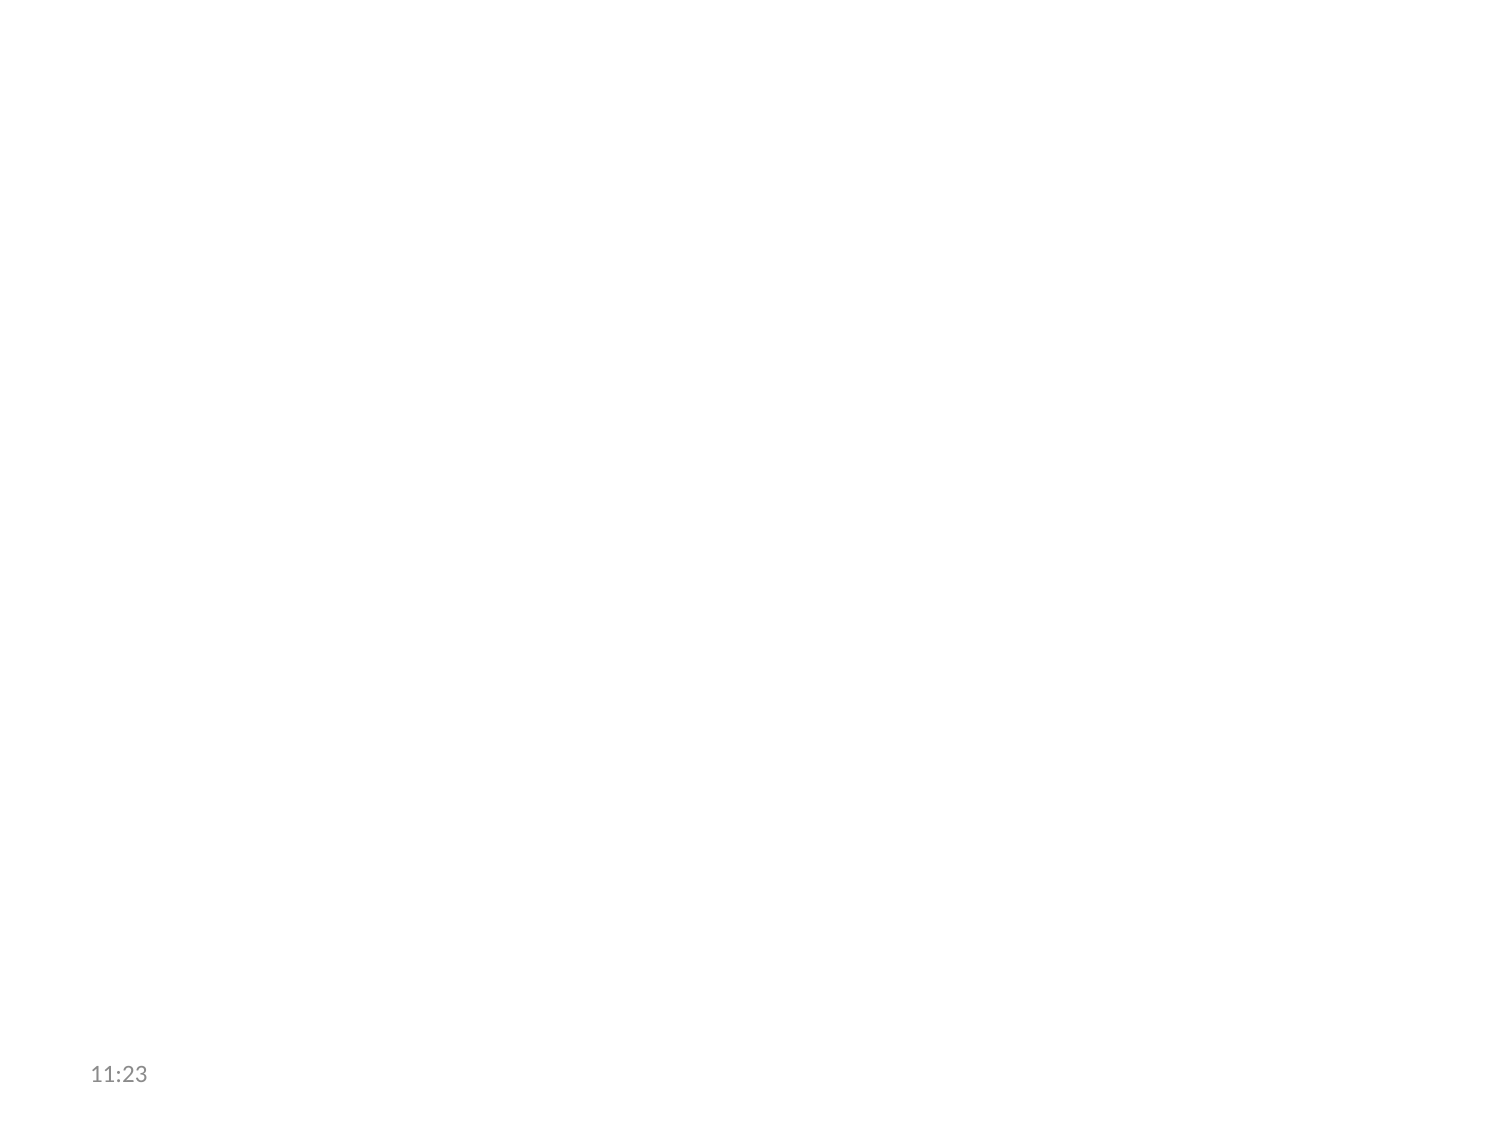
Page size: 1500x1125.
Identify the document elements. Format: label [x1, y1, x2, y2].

slide_number [75, 1042, 425, 1103]
